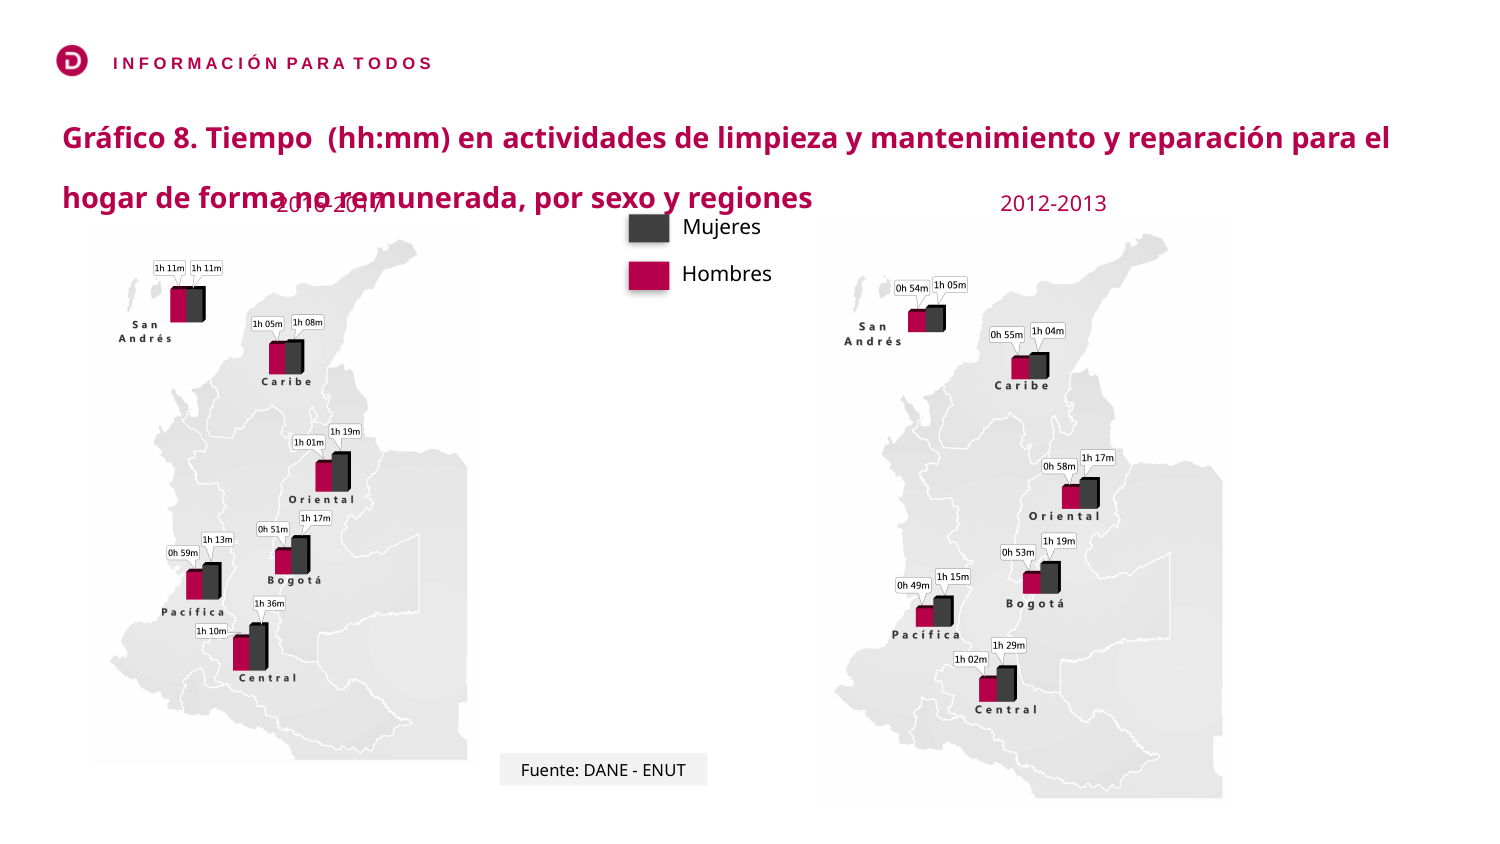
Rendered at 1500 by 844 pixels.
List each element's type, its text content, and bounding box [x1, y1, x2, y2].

text_box Fuente: DANE - ENUT [498, 751, 709, 787]
text_box Hombres [667, 253, 787, 294]
text_box Gráfico 8. Tiempo (hh:mm) en actividades de limpieza y mantenimiento y reparación para el hogar de forma no remunerada, por sexo y regiones [62, 113, 1430, 234]
text_box [628, 214, 667, 243]
text_box 2012-2013 [1000, 185, 1154, 214]
picture [53, 42, 91, 79]
text_box 2016-2017 [276, 185, 430, 221]
picture [92, 222, 477, 766]
text_box [628, 261, 667, 291]
picture [815, 215, 1232, 805]
text_box Mujeres [667, 206, 776, 246]
